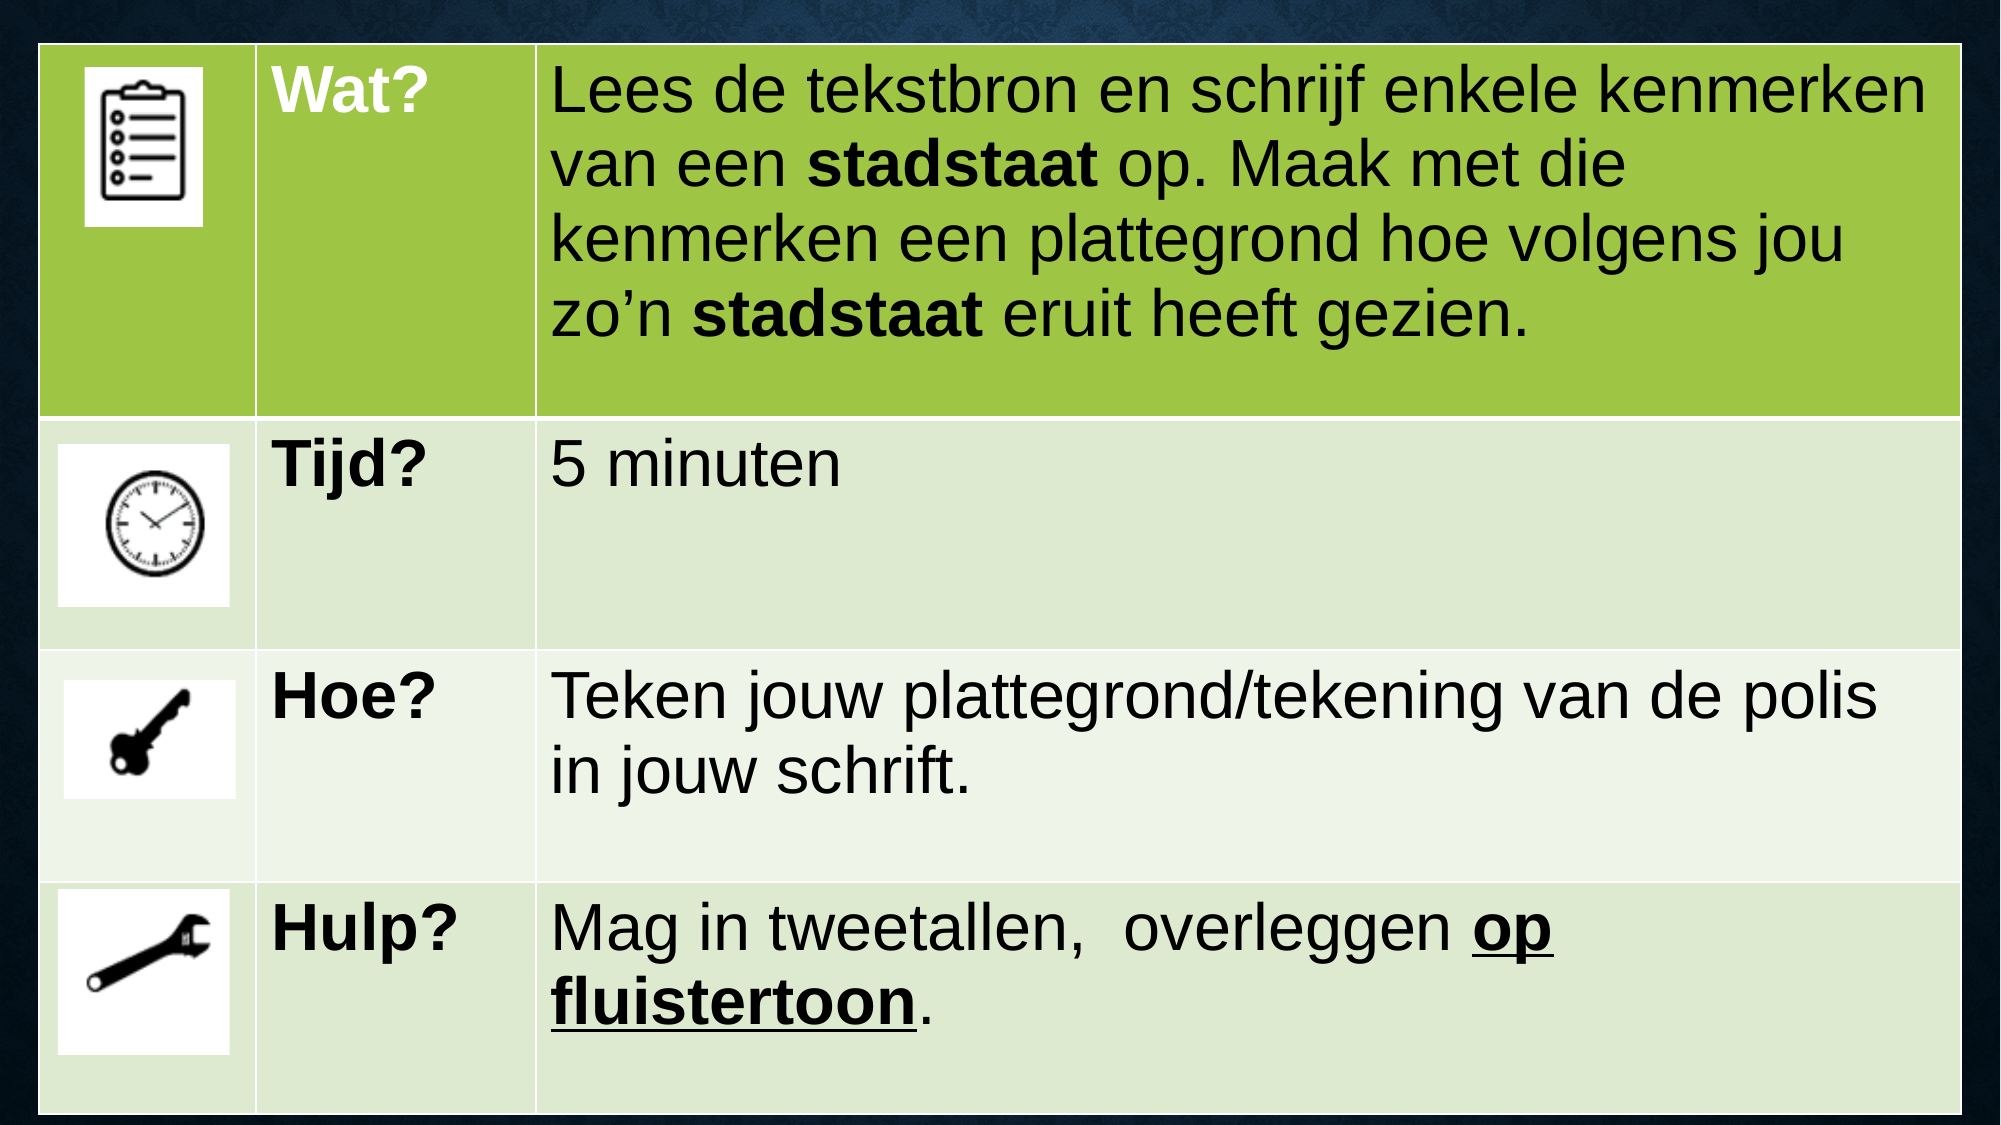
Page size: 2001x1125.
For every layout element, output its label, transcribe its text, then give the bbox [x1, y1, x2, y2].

table_cell [40, 883, 255, 1113]
table_header Wat? [257, 45, 535, 416]
table_cell [40, 421, 255, 649]
table_cell Hulp? [257, 883, 535, 1113]
picture [57, 443, 231, 607]
table_cell [40, 651, 255, 881]
table_header [40, 45, 255, 416]
picture [63, 680, 237, 799]
picture [57, 888, 231, 1056]
table_cell Mag in tweetallen, overleggen op fluistertoon. [537, 883, 1960, 1113]
table_cell 5 minuten [537, 421, 1960, 649]
table_header Lees de tekstbron en schrijf enkele kenmerken van een stadstaat op. Maak met die kenmerken een plattegrond hoe volgens jou zo’n stadstaat eruit heeft gezien. [537, 45, 1960, 416]
table_cell Tijd? [257, 421, 535, 649]
table_cell Teken jouw plattegrond/tekening van de polis in jouw schrift. [537, 651, 1960, 881]
picture [84, 67, 204, 228]
table_cell Hoe? [257, 651, 535, 881]
